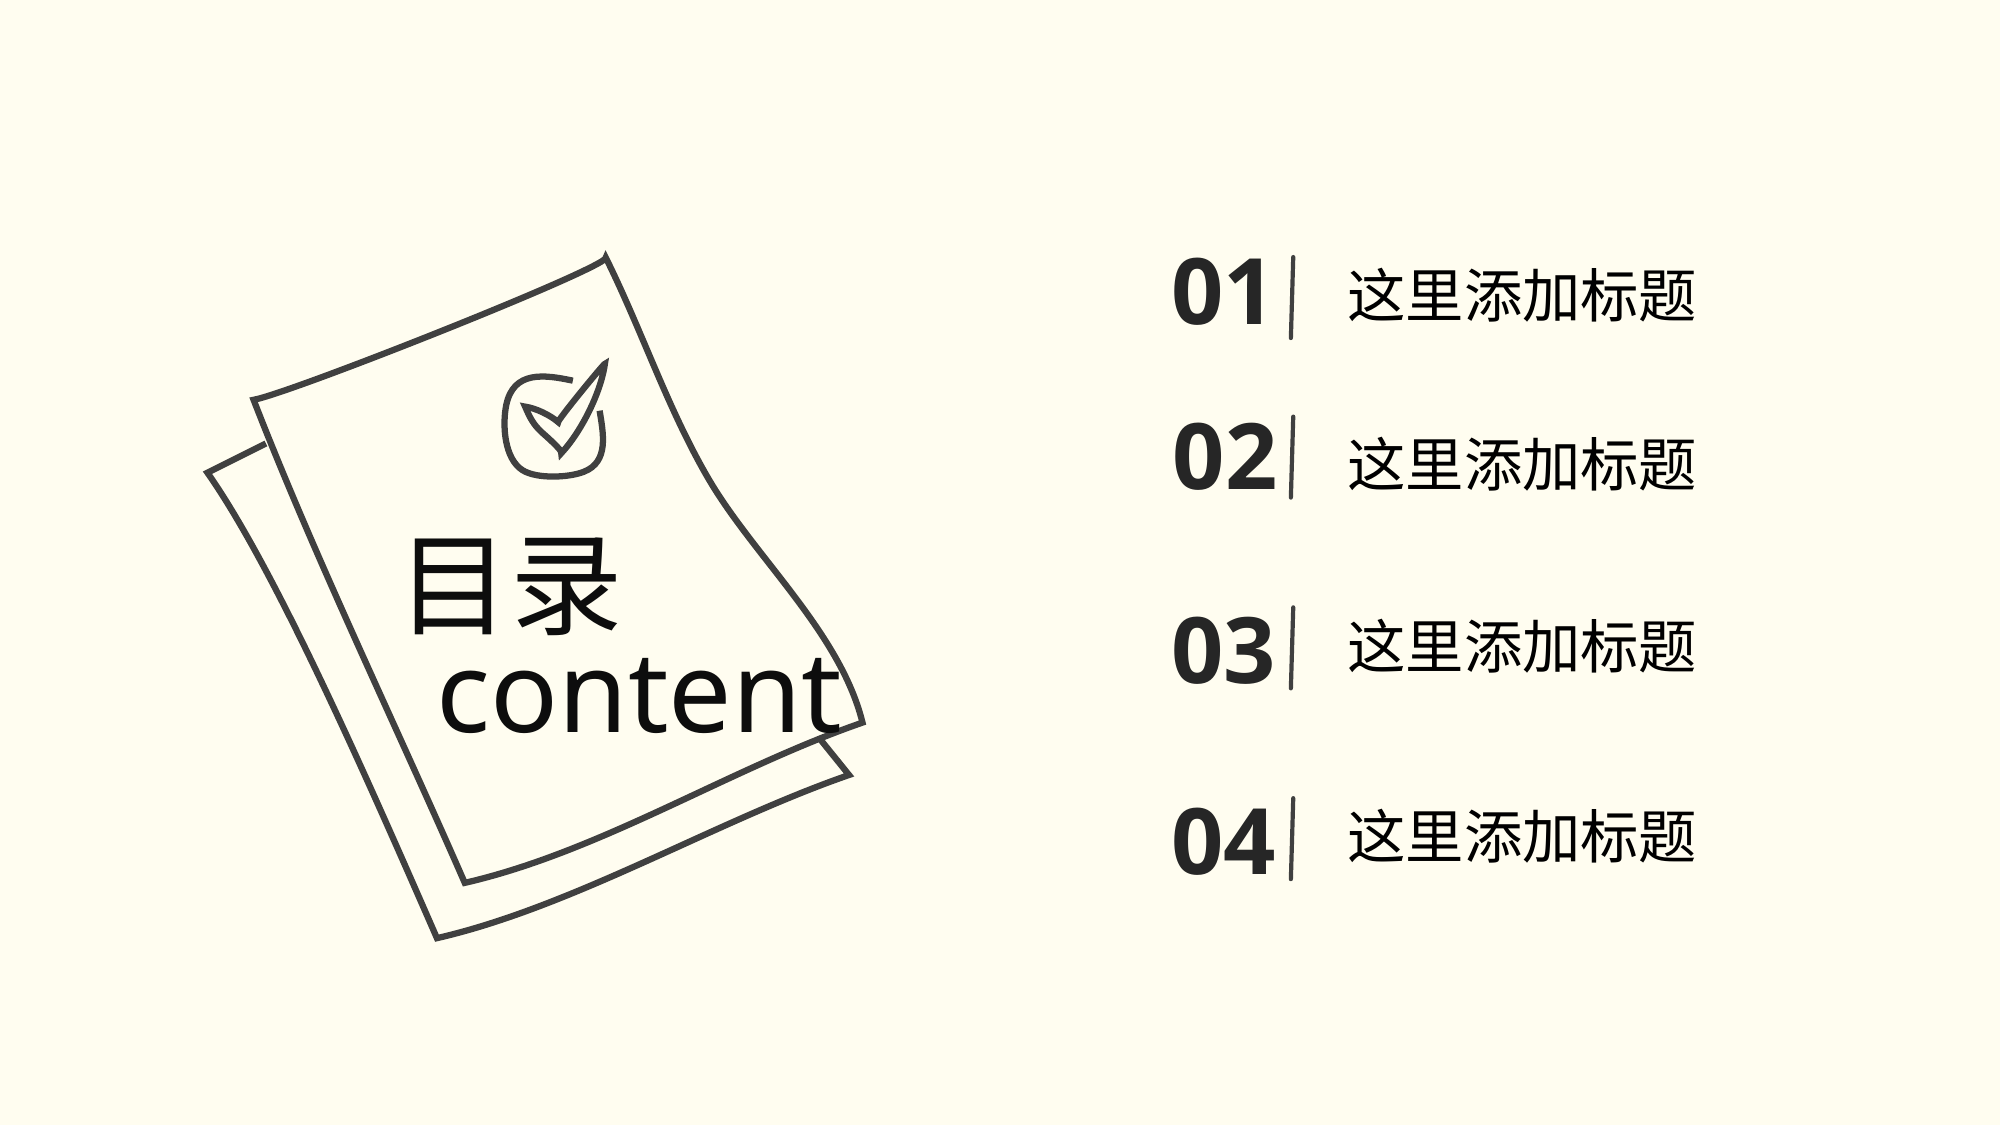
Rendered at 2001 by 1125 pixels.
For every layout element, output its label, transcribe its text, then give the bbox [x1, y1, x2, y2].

text_box 04 [1156, 775, 1291, 901]
text_box [1289, 256, 1295, 340]
text_box 01 [1156, 225, 1291, 351]
text_box 02 [1158, 390, 1293, 515]
text_box 这里添加标题 [1332, 420, 1848, 505]
text_box content [831, 612, 857, 763]
text_box [1291, 606, 1295, 690]
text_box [238, 278, 831, 912]
text_box 03 [1156, 584, 1291, 710]
text_box 这里添加标题 [1332, 602, 1848, 688]
text_box 这里添加标题 [1332, 252, 1848, 337]
text_box [1291, 797, 1295, 881]
text_box 这里添加标题 [1332, 793, 1848, 878]
